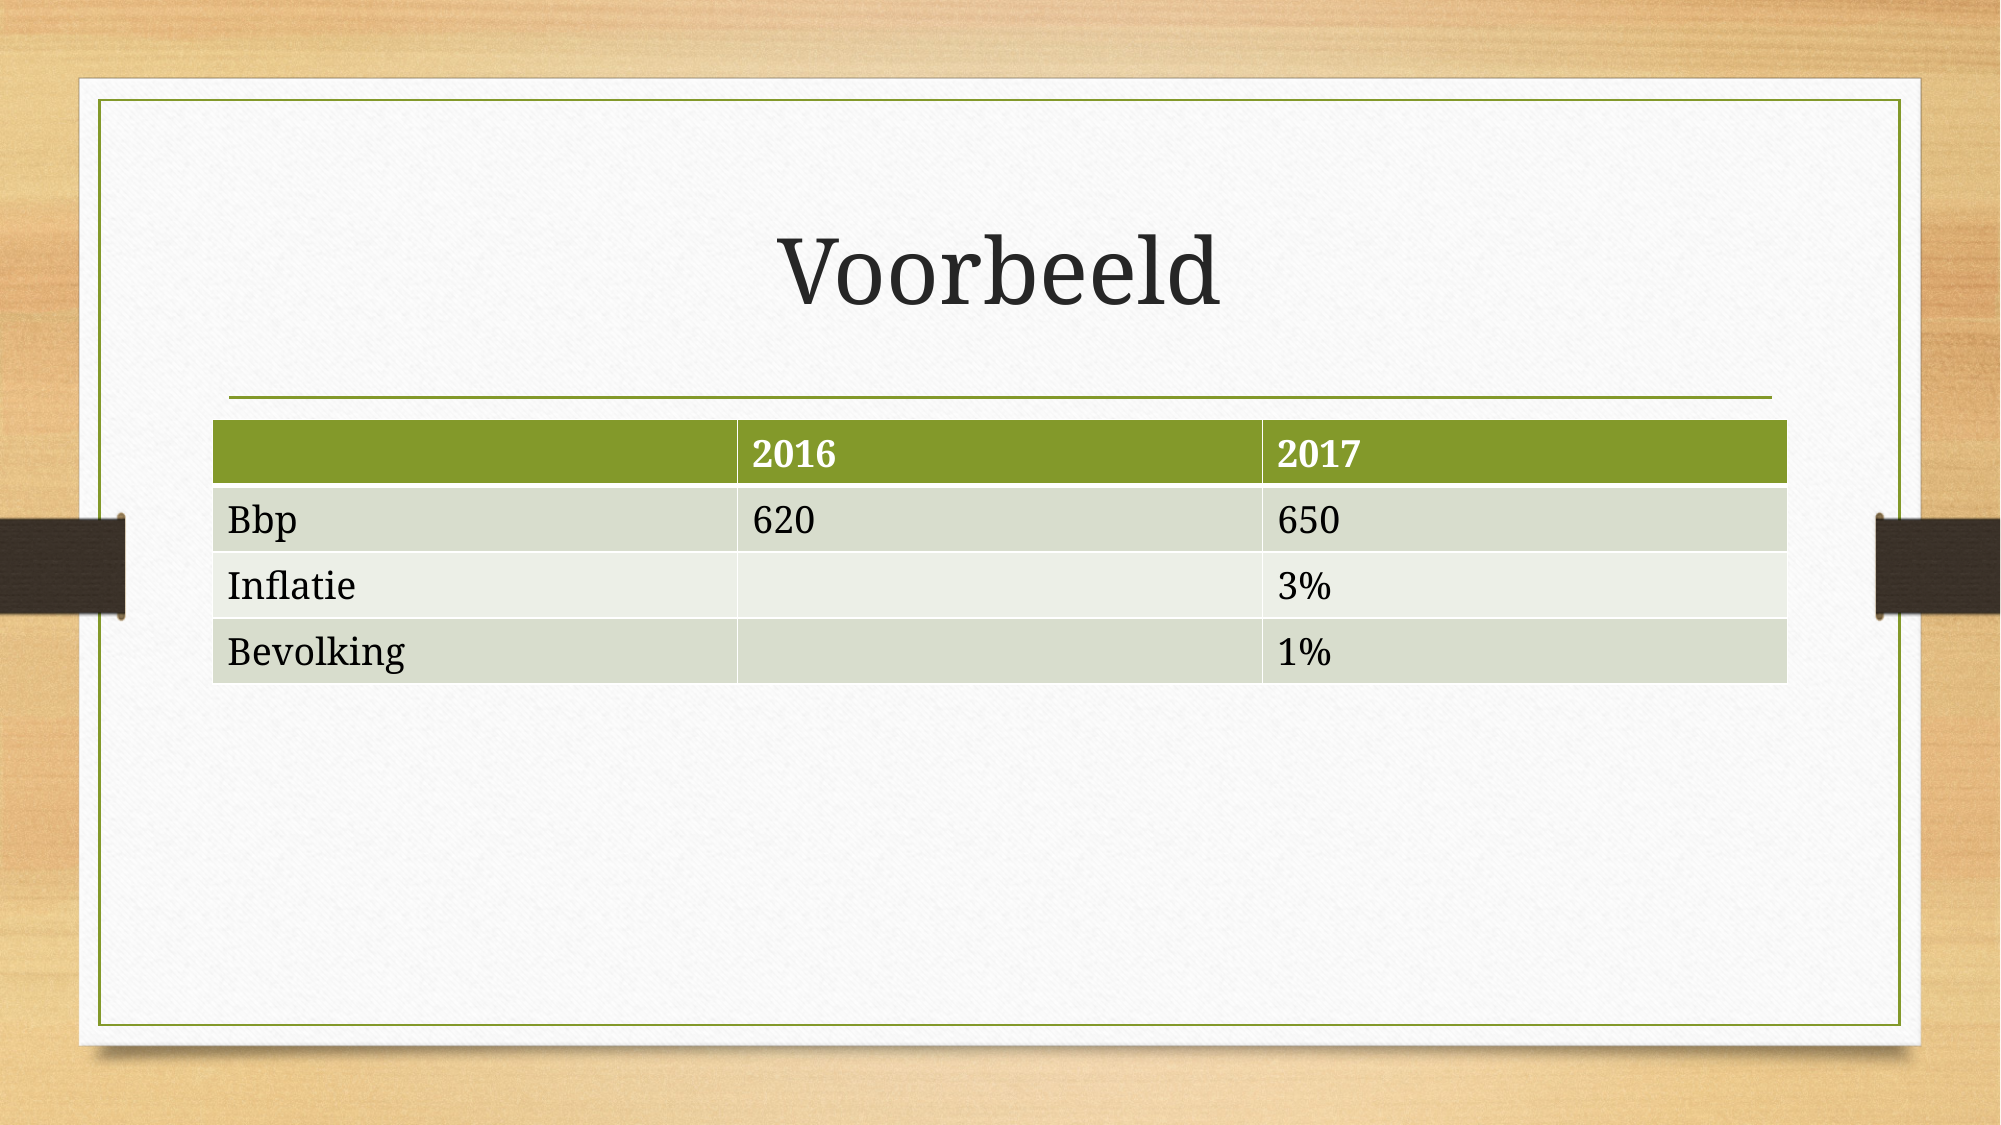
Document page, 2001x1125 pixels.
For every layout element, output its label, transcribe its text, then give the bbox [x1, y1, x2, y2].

table_cell 620 [738, 488, 1262, 551]
table_cell 1% [1263, 619, 1787, 683]
table_cell [738, 619, 1262, 683]
title Voorbeeld [212, 161, 1788, 375]
table_cell Bevolking [213, 619, 737, 683]
table_cell 3% [1263, 553, 1787, 617]
table_cell [738, 553, 1262, 617]
table_cell Inflatie [213, 553, 737, 617]
table_header 2017 [1263, 420, 1787, 483]
picture [0, 0, 2001, 1125]
table_cell 650 [1263, 488, 1787, 551]
table_cell Bbp [213, 488, 737, 551]
table_header [213, 420, 737, 483]
table_header 2016 [738, 420, 1262, 483]
